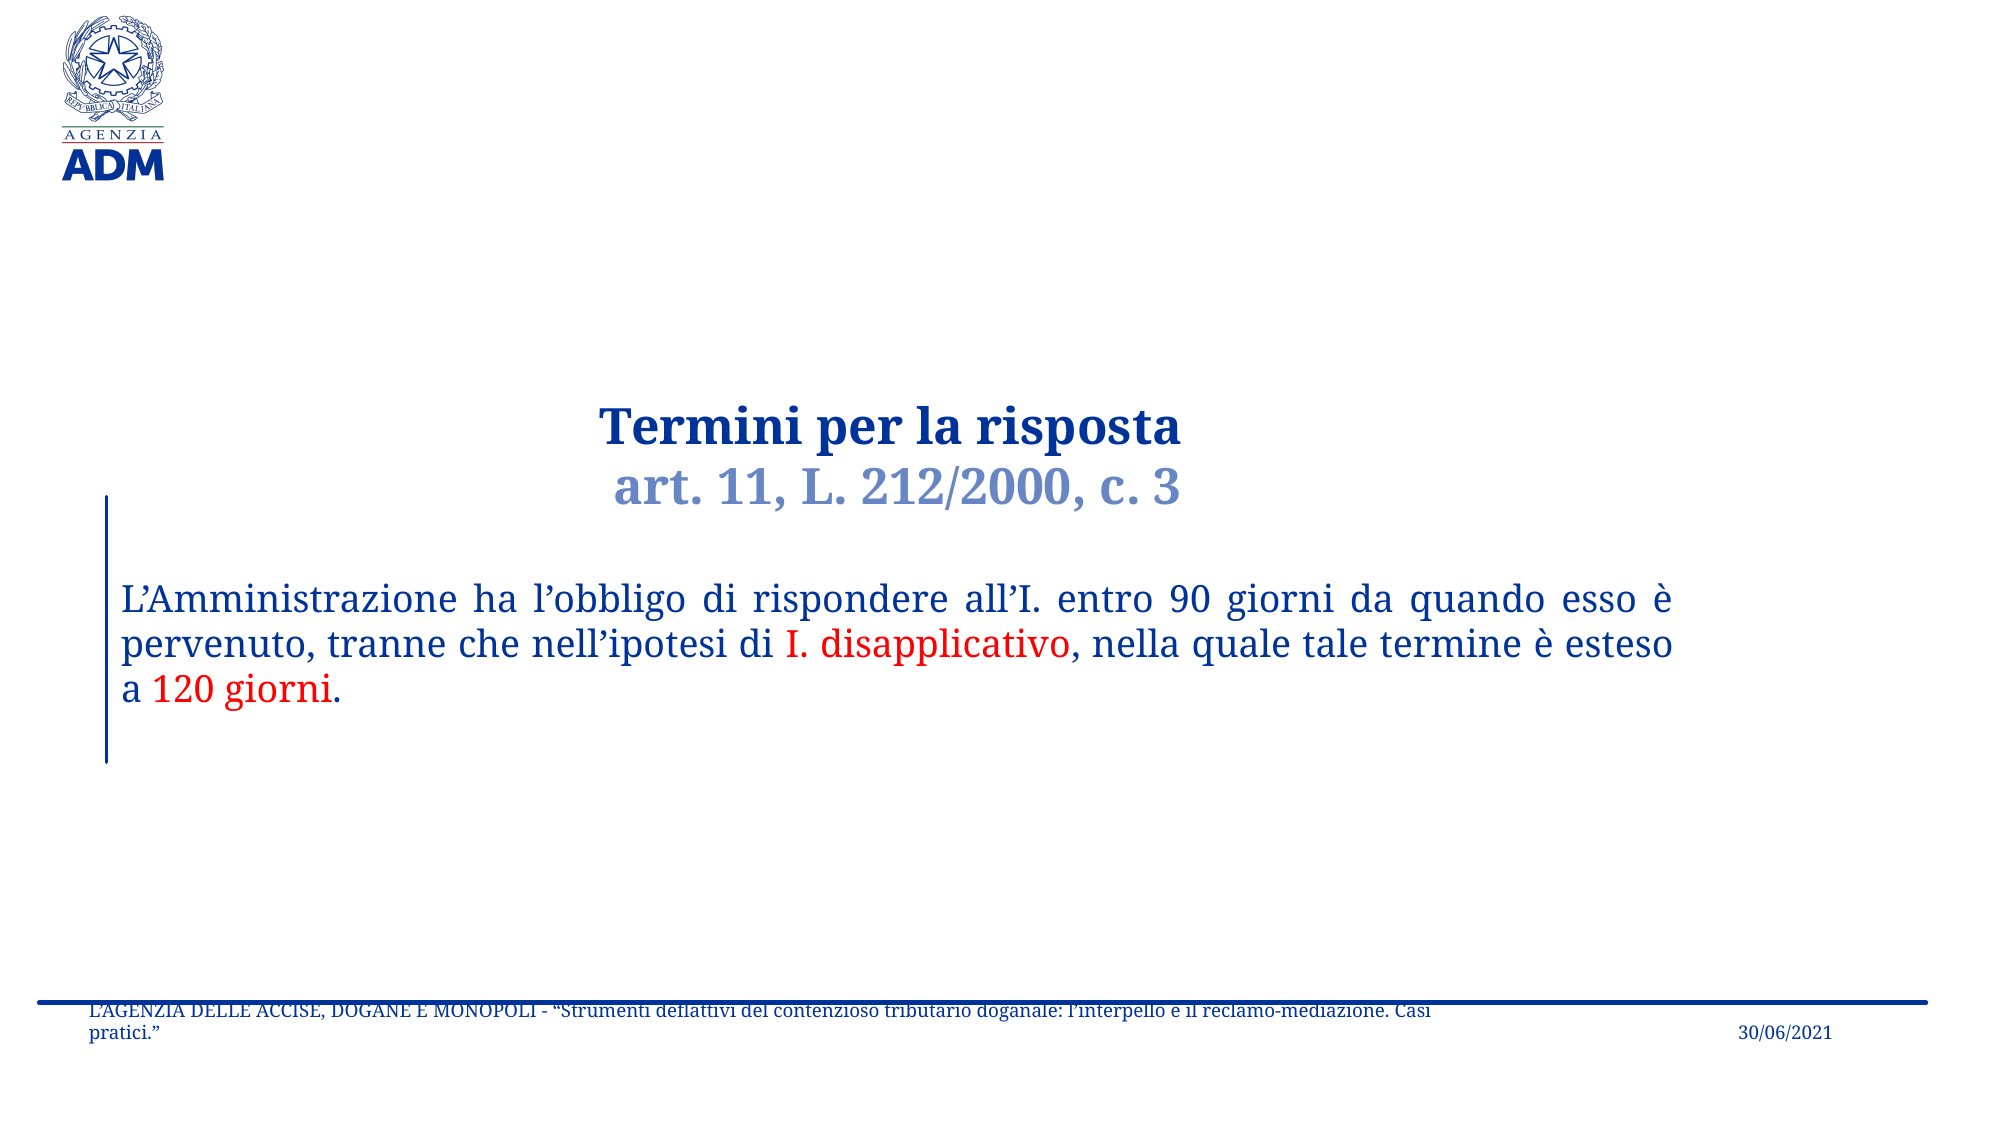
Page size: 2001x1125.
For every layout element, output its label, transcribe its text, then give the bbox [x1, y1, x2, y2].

text_box Termini per la risposta art. 11, L. 212/2000, c. 3 L’Amministrazione ha l’obbligo di rispondere all’I. entro 90 giorni da quando esso è pervenuto, tranne che nell’ipotesi di I. disapplicativo, nella quale tale termine è esteso a 120 giorni. [106, 387, 1690, 718]
picture [44, 0, 183, 201]
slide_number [1627, 991, 1849, 1051]
footer L’AGENZIA DELLE ACCISE, DOGANE E MONOPOLI - “Strumenti deflattivi del contenzioso tributario doganale: l’interpello e il reclamo-mediazione. Casi pratici.” [74, 991, 1493, 1051]
